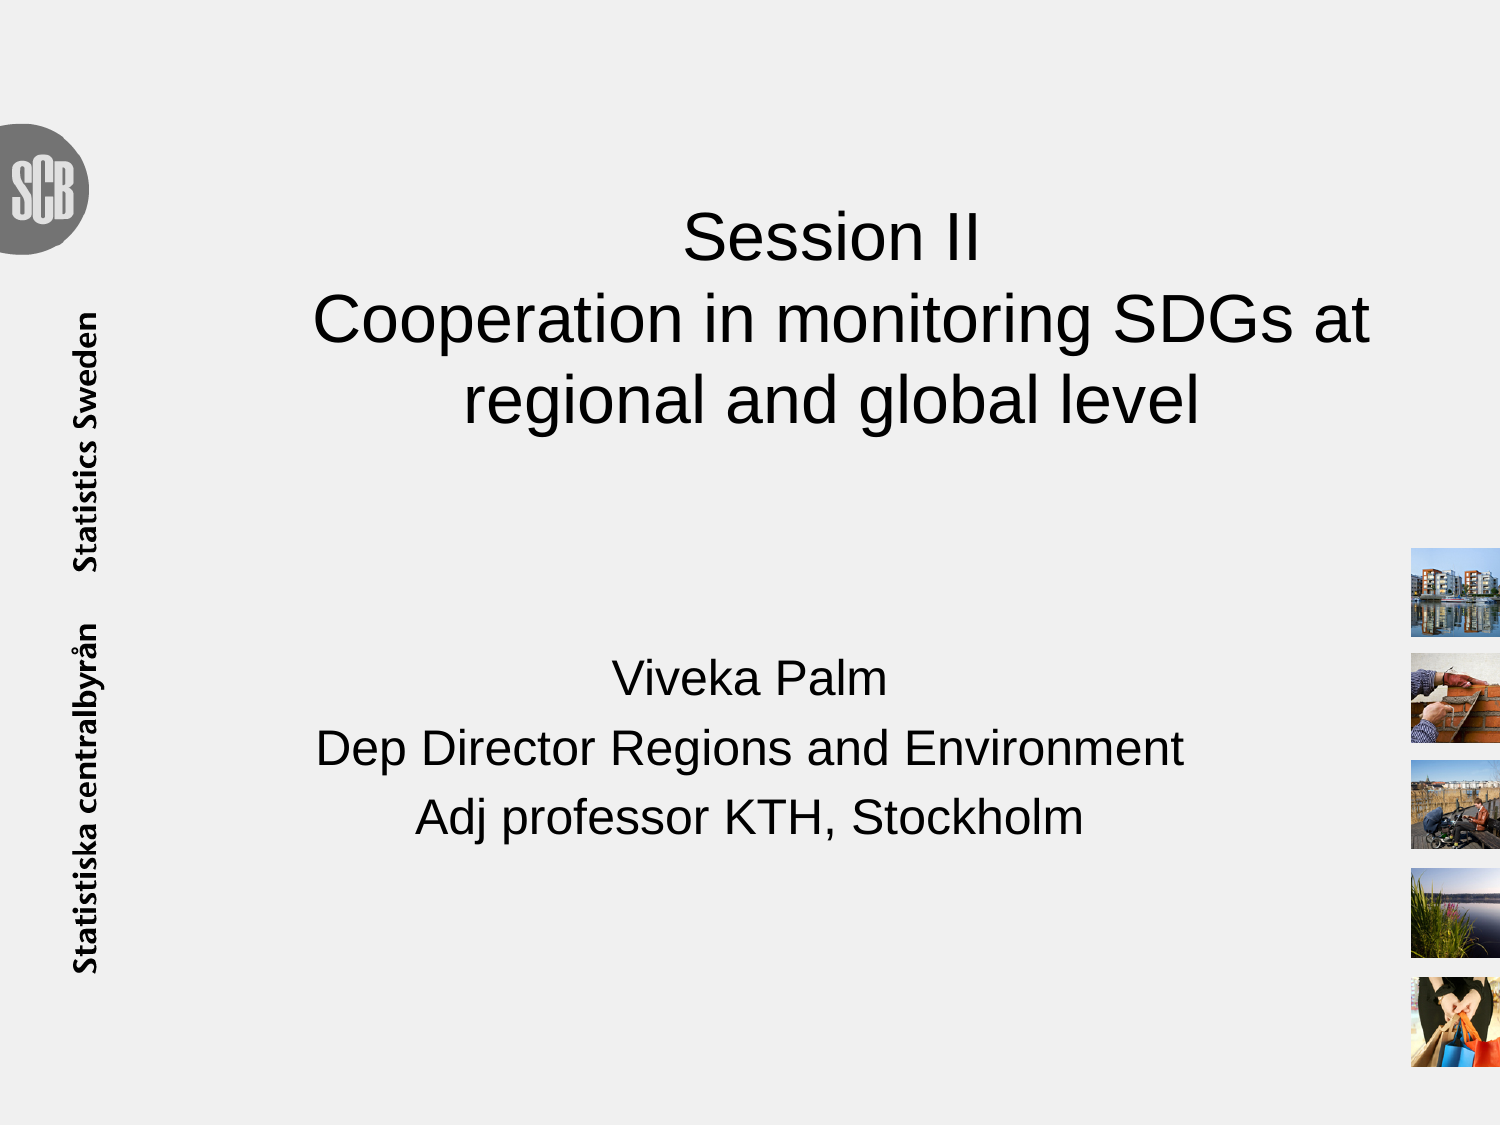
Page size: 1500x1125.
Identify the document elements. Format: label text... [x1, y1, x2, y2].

subtitle Viveka Palm Dep Director Regions and Environment Adj professor KTH, Stockholm [225, 637, 1275, 925]
title Session II Cooperation in monitoring SDGs at regional and global level [206, 184, 1459, 528]
picture [1411, 868, 1500, 958]
picture [1411, 977, 1500, 1067]
picture [1411, 760, 1500, 849]
picture [1411, 653, 1500, 743]
picture [0, 0, 188, 1043]
picture [1411, 548, 1500, 637]
